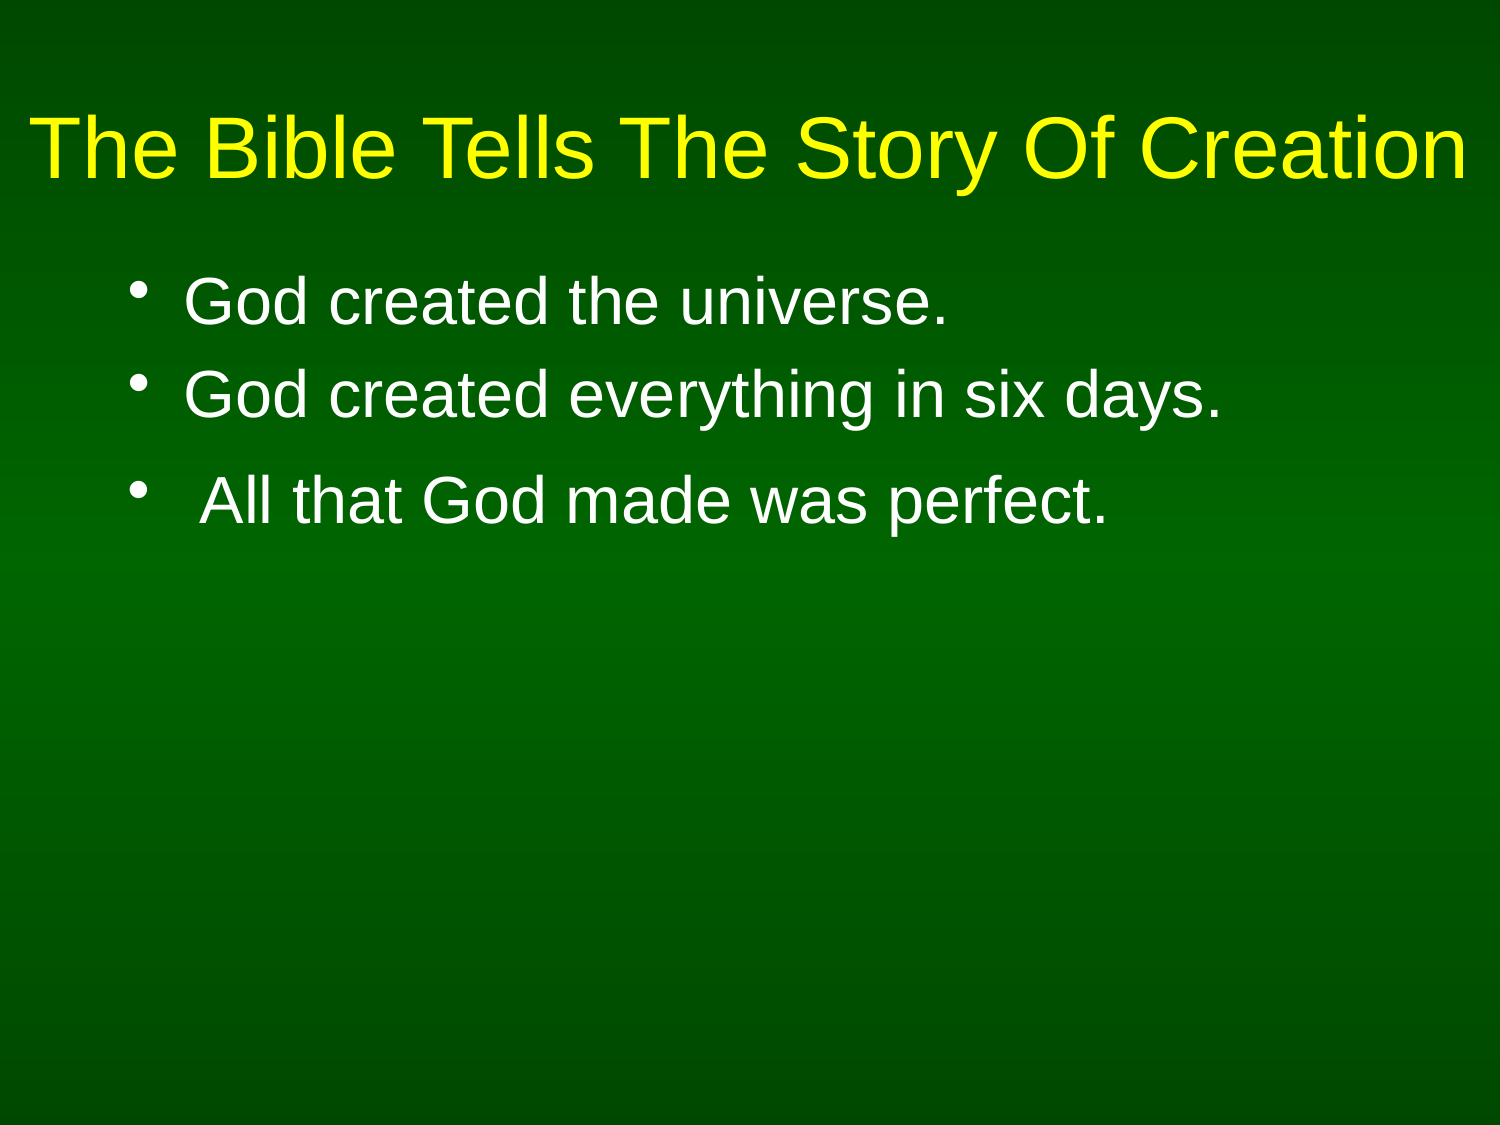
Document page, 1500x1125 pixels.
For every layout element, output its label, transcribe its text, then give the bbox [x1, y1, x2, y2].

list God created the universe. God created everything in six days. [112, 249, 1388, 450]
text_box All that God made was perfect. [112, 449, 1225, 545]
title The Bible Tells The Story Of Creation [0, 50, 1500, 238]
